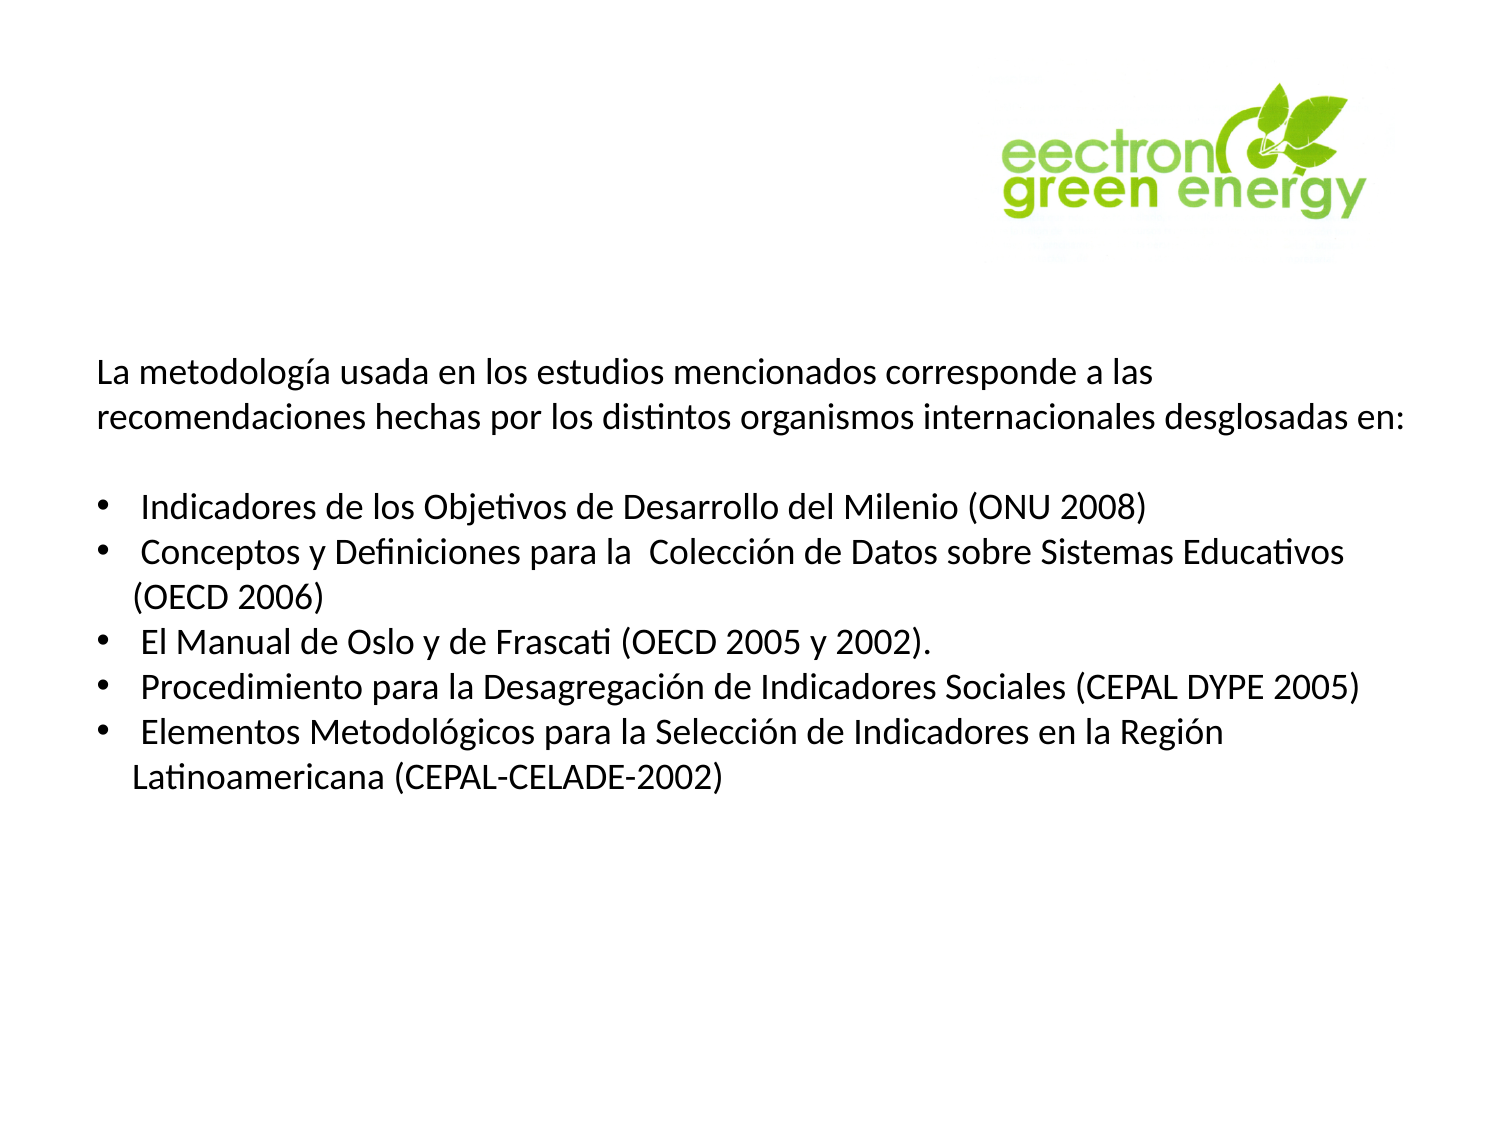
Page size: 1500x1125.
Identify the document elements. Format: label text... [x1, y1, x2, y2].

picture [972, 58, 1395, 264]
text_box La metodología usada en los estudios mencionados corresponde a las recomendaciones hechas por los distintos organismos internacionales desglosadas en: Indicadores de los Objetivos de Desarrollo del Milenio (ONU 2008) Conceptos y Definiciones para la Colección de Datos sobre Sistemas Educativos (OECD 2006) El Manual de Oslo y de Frascati (OECD 2005 y 2002). Procedimiento para la Desagregación de Indicadores Sociales (CEPAL DYPE 2005) Elementos Metodológicos para la Selección de Indicadores en la Región Latinoamericana (CEPAL-CELADE-2002) [81, 339, 1430, 805]
